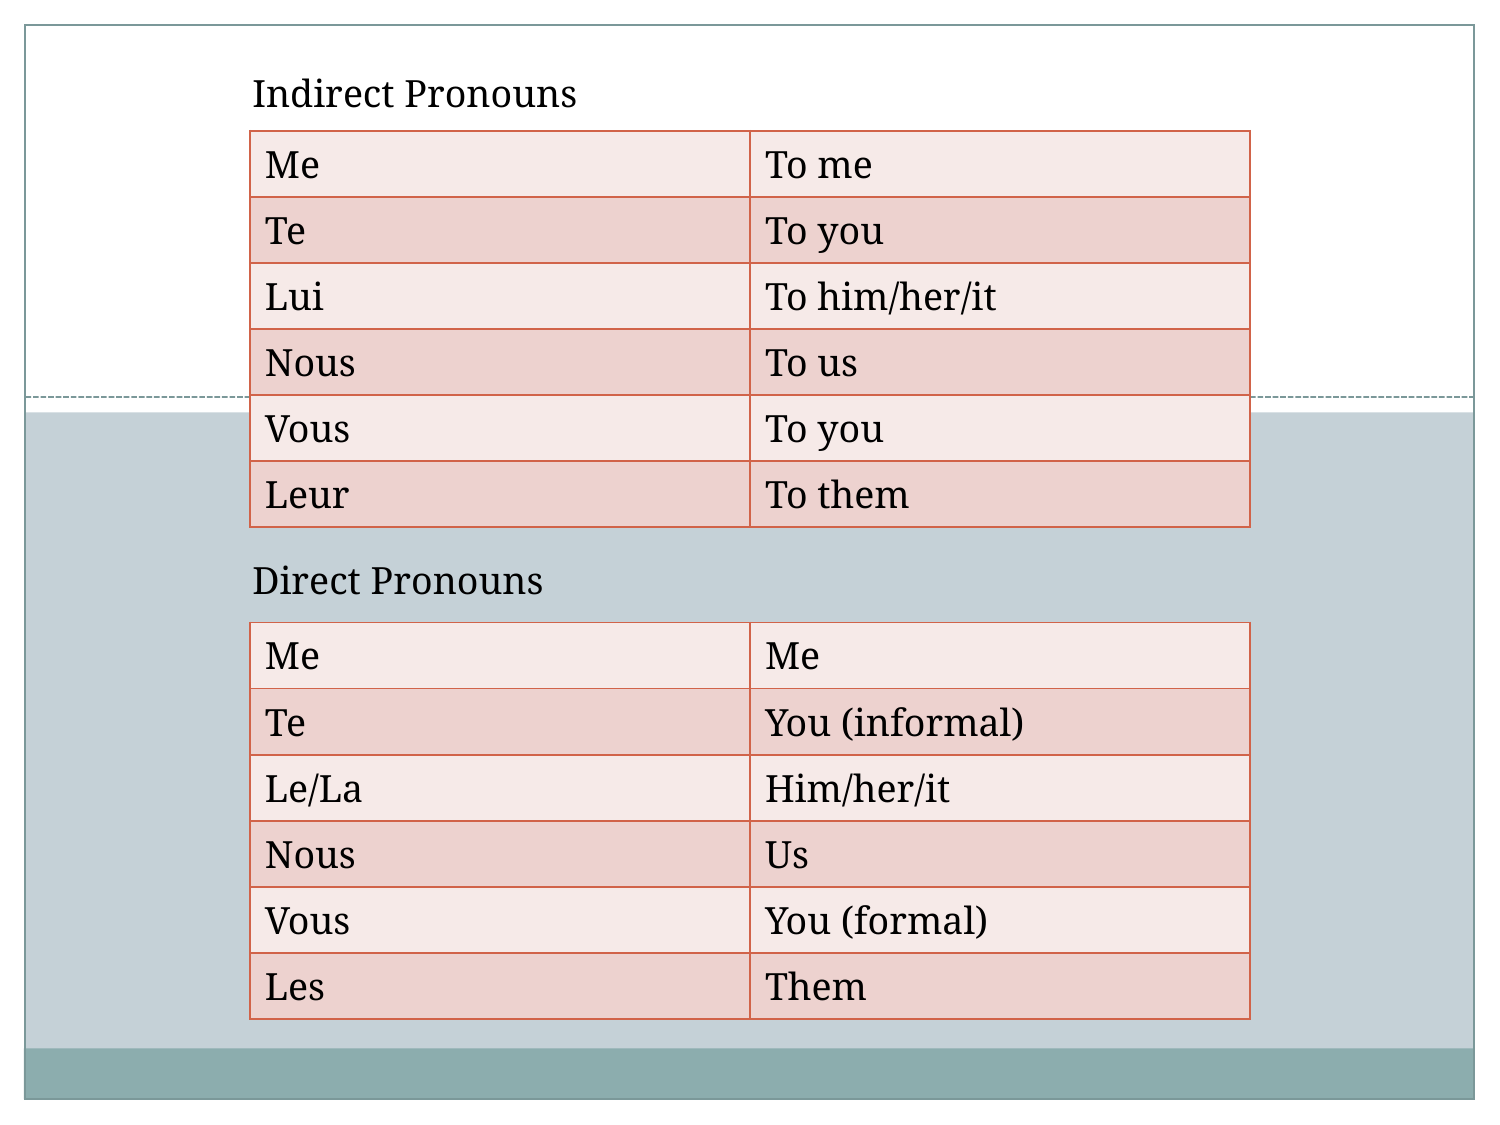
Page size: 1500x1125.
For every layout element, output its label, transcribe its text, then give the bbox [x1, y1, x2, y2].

text_box Direct Pronouns [237, 549, 763, 610]
table_cell You (formal) [751, 888, 1249, 952]
table_header Me [251, 132, 749, 196]
table_cell To him/her/it [751, 264, 1249, 328]
table_cell Leur [251, 462, 749, 526]
table_cell Lui [251, 264, 749, 328]
table_cell Him/her/it [751, 756, 1249, 820]
table_header Me [251, 623, 749, 688]
table_cell Vous [251, 888, 749, 952]
table_cell Te [251, 689, 749, 754]
table_header Me [751, 623, 1249, 688]
table_cell Us [751, 822, 1249, 886]
table_header To me [751, 132, 1249, 196]
table_cell To them [751, 462, 1249, 526]
table_cell Les [251, 954, 749, 1018]
text_box Indirect Pronouns [237, 62, 750, 123]
table_cell Le/La [251, 756, 749, 820]
table_cell To you [751, 198, 1249, 262]
table_cell Vous [251, 396, 749, 460]
table_cell To you [751, 396, 1249, 460]
table_cell You (informal) [751, 689, 1249, 754]
table_cell Them [751, 954, 1249, 1018]
table_cell Nous [251, 330, 749, 394]
table_cell To us [751, 330, 1249, 394]
table_cell Te [251, 198, 749, 262]
table_cell Nous [251, 822, 749, 886]
